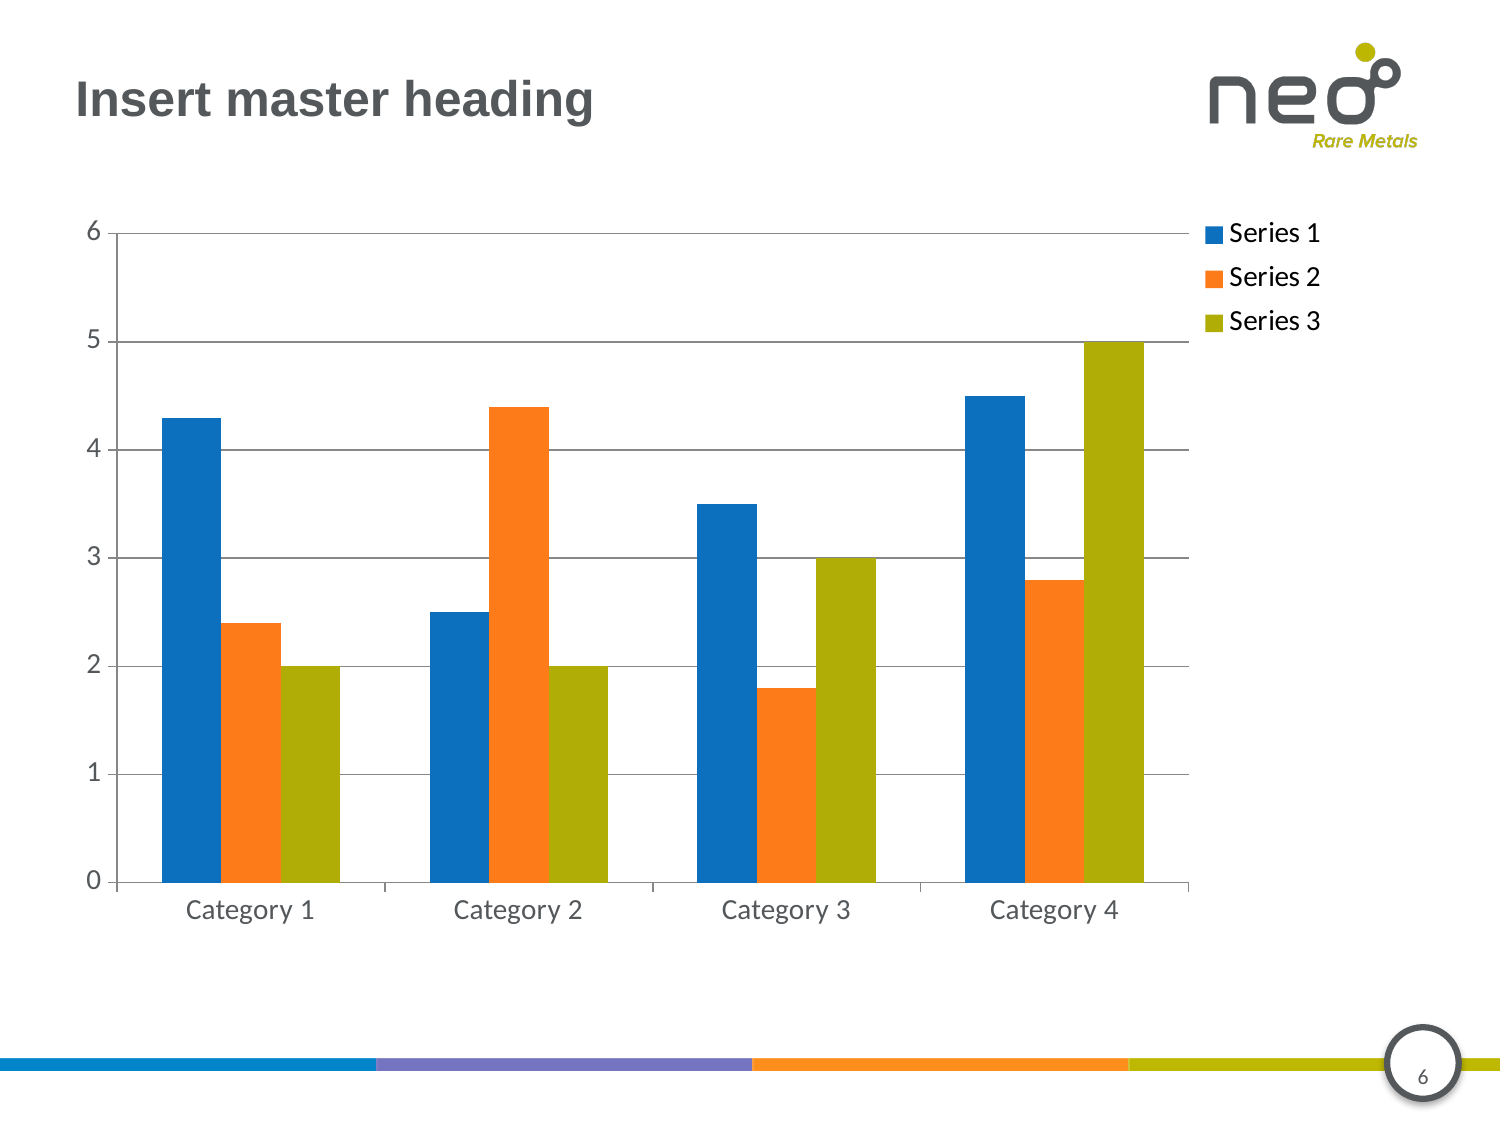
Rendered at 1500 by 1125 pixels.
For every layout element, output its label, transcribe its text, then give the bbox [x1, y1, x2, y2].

picture [377, 1058, 1384, 1071]
picture [1462, 1058, 1500, 1071]
chart [60, 203, 1363, 943]
title Insert master heading [60, 12, 1240, 181]
picture [1240, 18, 1444, 172]
